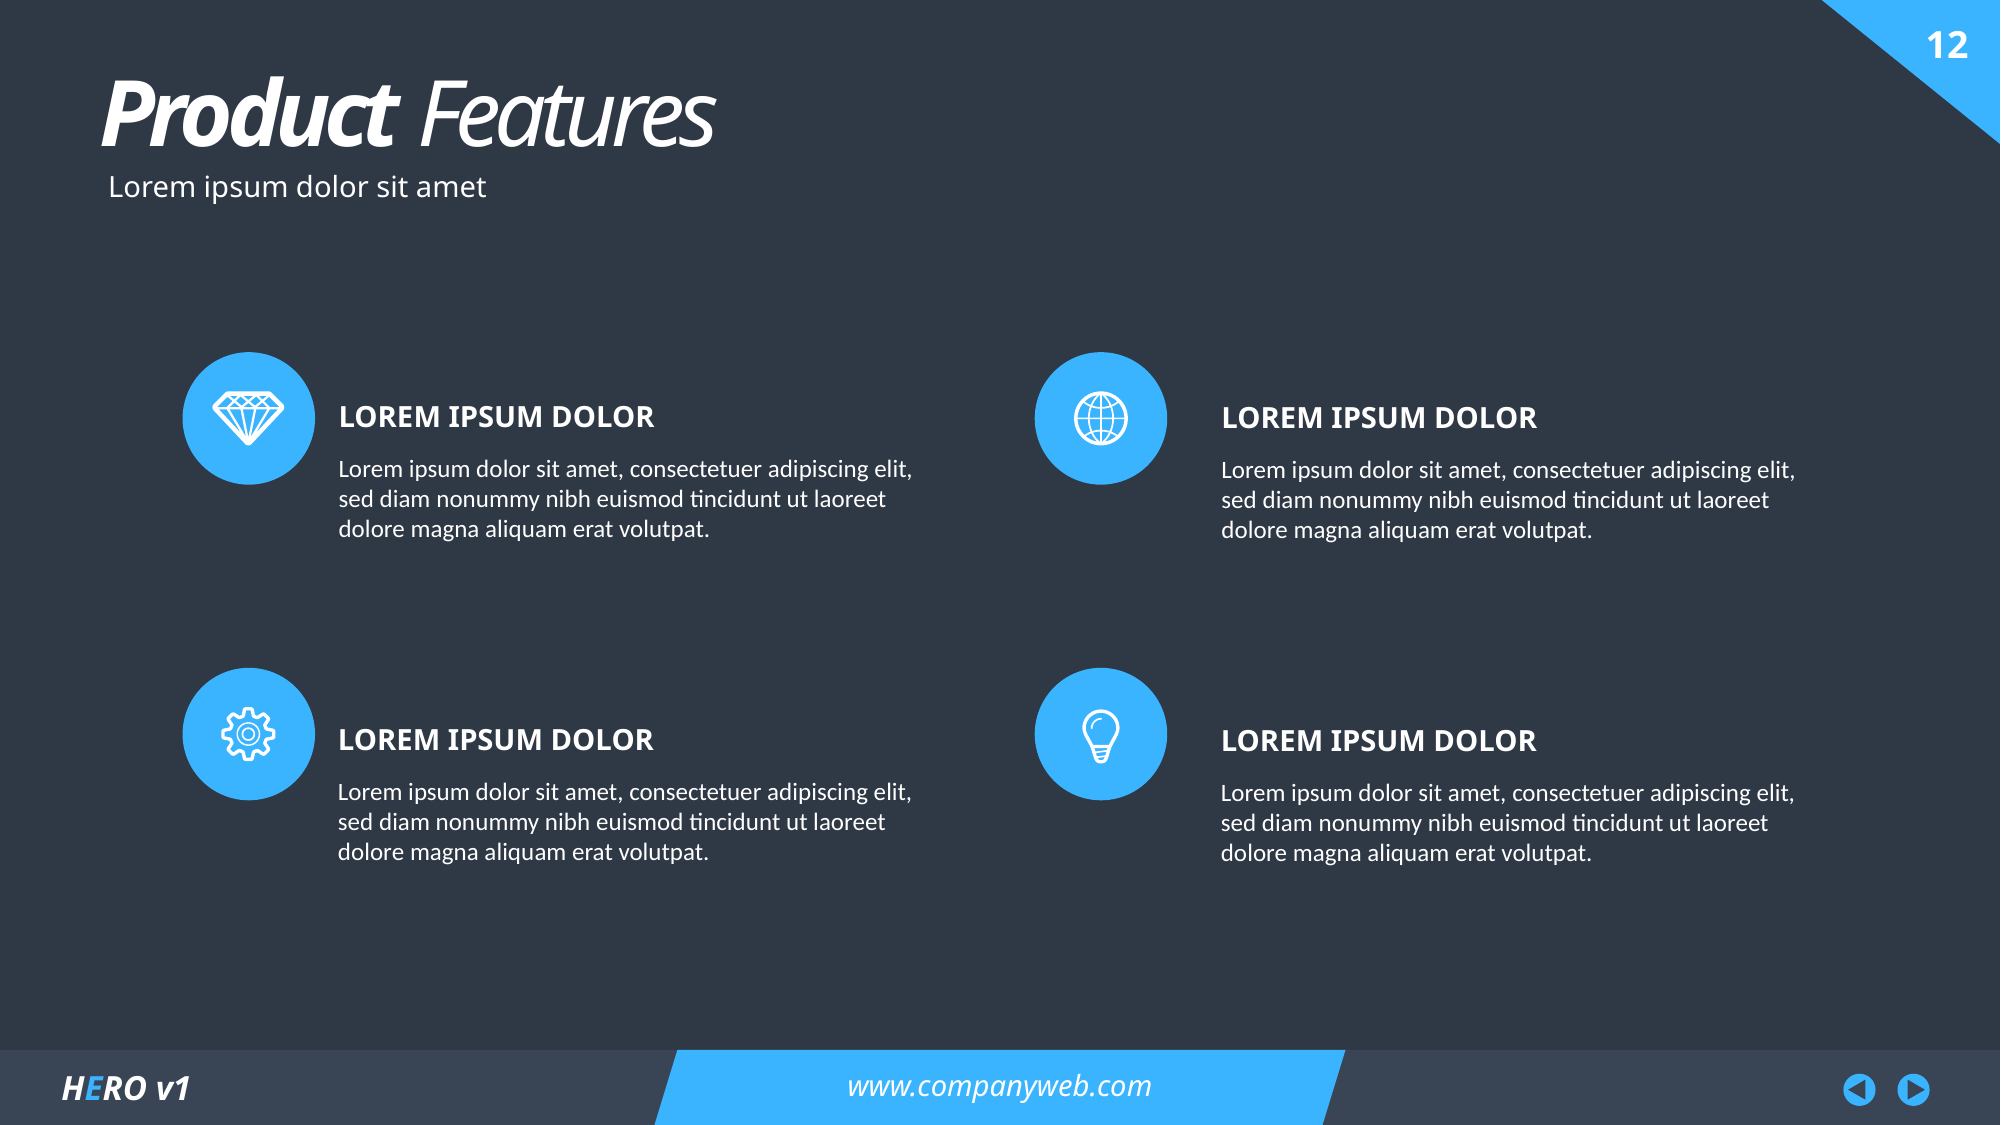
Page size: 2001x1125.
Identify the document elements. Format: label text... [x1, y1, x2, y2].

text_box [182, 352, 316, 485]
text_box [323, 391, 931, 552]
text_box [1206, 392, 1814, 553]
text_box Product Features [84, 63, 1171, 169]
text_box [1034, 667, 1168, 801]
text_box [323, 714, 931, 875]
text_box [182, 667, 316, 801]
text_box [1034, 352, 1168, 485]
text_box Lorem ipsum dolor sit amet [93, 169, 785, 207]
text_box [1206, 715, 1814, 876]
